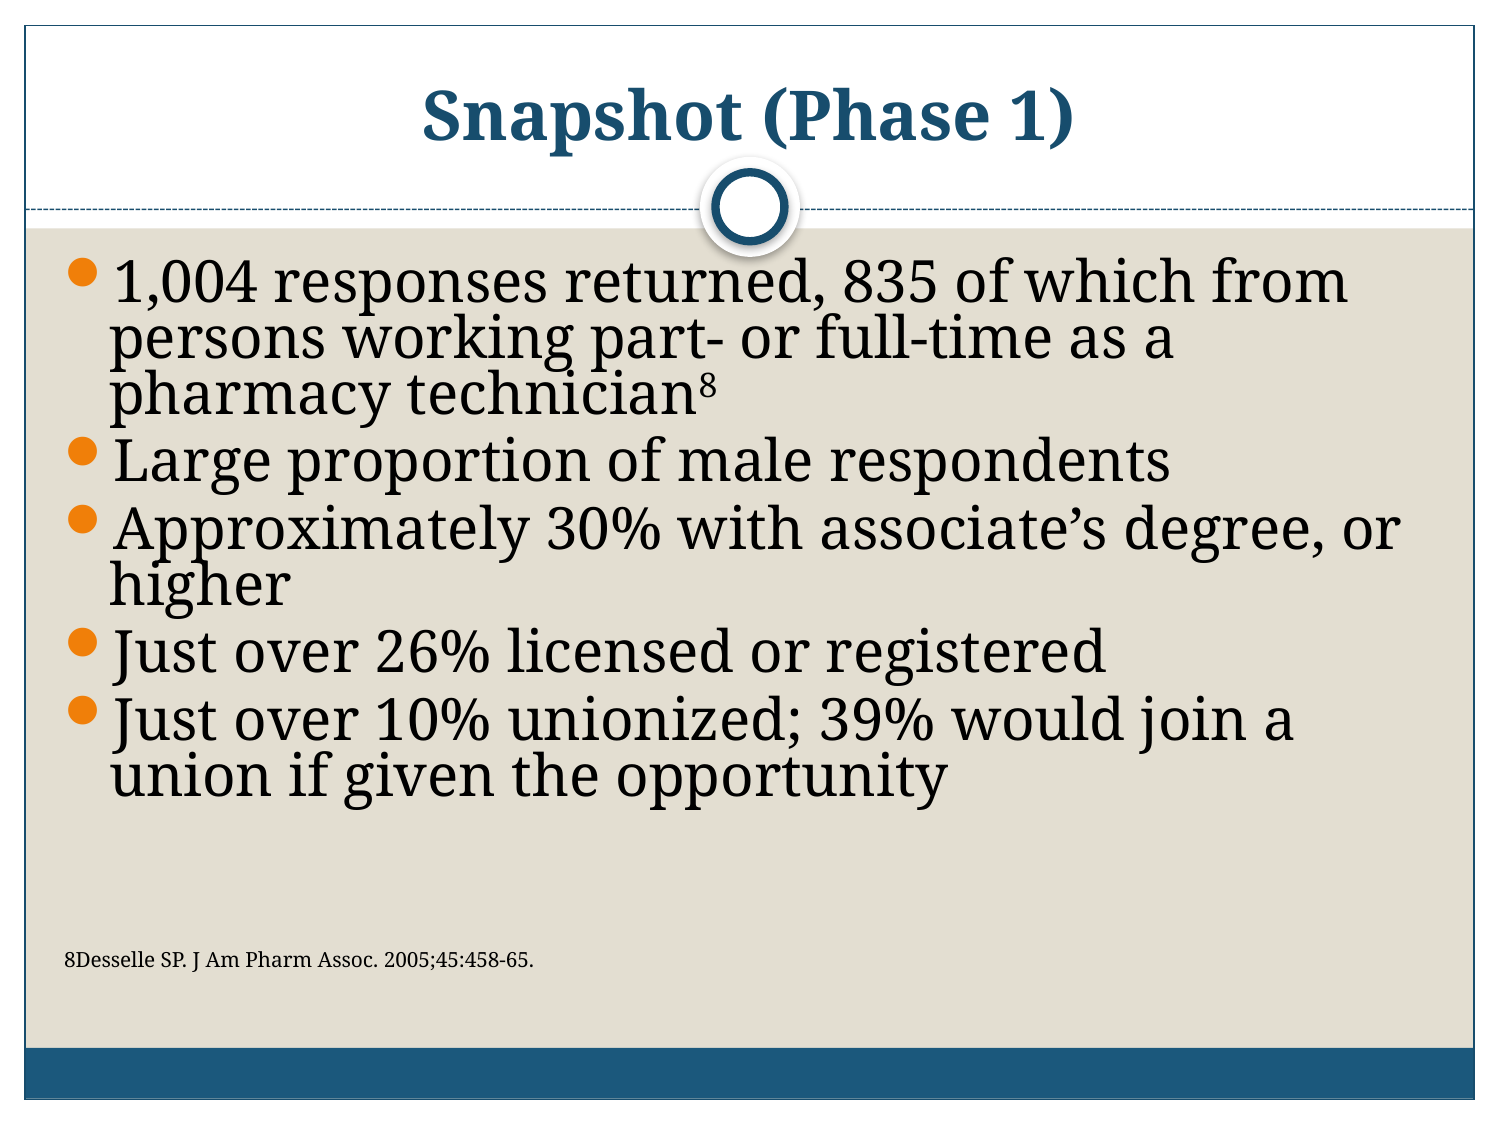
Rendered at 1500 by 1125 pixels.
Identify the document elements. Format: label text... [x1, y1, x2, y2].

title Snapshot (Phase 1) [49, 37, 1450, 162]
list 1,004 responses returned, 835 of which from persons working part- or full-time as a pharmacy technician8 Large proportion of male respondents Approximately 30% with associate’s degree, or higher Just over 26% licensed or registered Just over 10% unionized; 39% would join a union if given the opportunity 8Desselle SP. J Am Pharm Assoc. 2005;45:458-65. [49, 250, 1445, 1001]
